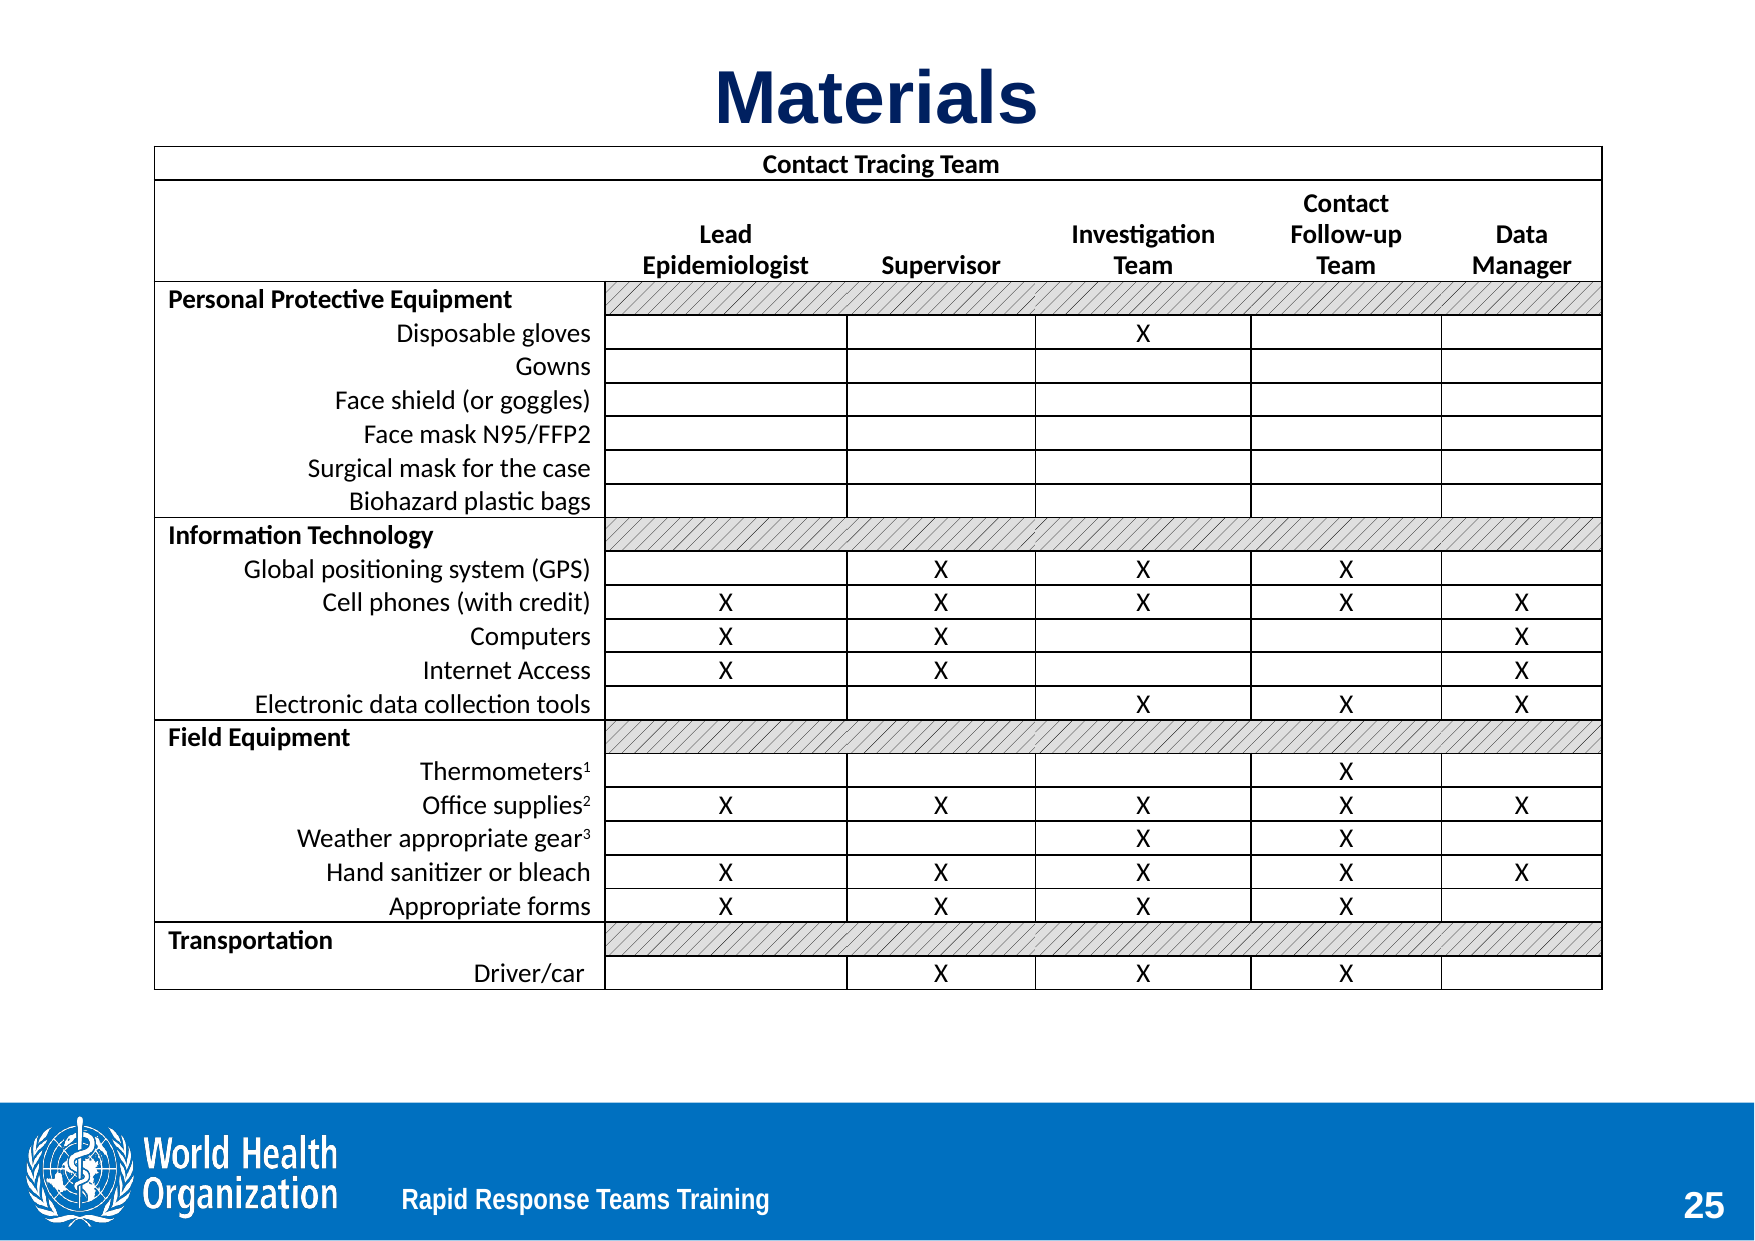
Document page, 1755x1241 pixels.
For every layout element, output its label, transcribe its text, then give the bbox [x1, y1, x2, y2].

table_cell [1251, 282, 1441, 314]
picture [25, 1116, 337, 1227]
table_cell Gowns [155, 349, 604, 383]
table_cell Cell phones (with credit) [155, 585, 604, 619]
table_cell X [1036, 788, 1250, 820]
table_cell X [1442, 620, 1601, 651]
table_cell X [606, 856, 846, 888]
table_cell X [1442, 788, 1601, 820]
table_cell [848, 754, 1035, 786]
table_cell Thermometers1 [155, 754, 604, 787]
table_cell X [1442, 586, 1601, 618]
table_cell [847, 518, 1035, 550]
table_cell [1036, 620, 1250, 651]
table_cell [1252, 653, 1441, 685]
table_cell [848, 384, 1035, 415]
table_header Contact Tracing Team [155, 147, 1601, 179]
table_cell [848, 316, 1035, 348]
table_cell [848, 451, 1035, 483]
table_cell [848, 350, 1035, 382]
table_cell Field Equipment [155, 721, 604, 754]
table_cell [1442, 957, 1601, 989]
table_cell [848, 687, 1035, 719]
table_cell X [1252, 586, 1441, 618]
table_cell [606, 350, 846, 382]
table_cell [1251, 721, 1441, 753]
table_cell X [848, 957, 1035, 989]
table_cell Global positioning system (GPS) [155, 551, 604, 585]
table_cell X [1442, 687, 1601, 719]
table_cell [1036, 754, 1250, 786]
table_cell X [606, 889, 846, 921]
table_cell X [1442, 653, 1601, 685]
table_cell [1441, 923, 1601, 955]
table_cell [1442, 316, 1601, 348]
table_cell X [1036, 889, 1250, 921]
table_cell X [606, 788, 846, 820]
table_cell [1442, 485, 1601, 517]
table_cell X [848, 620, 1035, 651]
table_cell [1251, 923, 1441, 955]
table_cell X [1252, 754, 1441, 786]
table_cell [606, 552, 846, 584]
table_cell [1036, 350, 1250, 382]
table_cell Contact Follow-up Team [1251, 181, 1441, 281]
table_cell [1441, 282, 1601, 314]
table_cell Appropriate forms [155, 888, 604, 921]
table_cell [1252, 451, 1441, 483]
table_cell [1441, 721, 1601, 753]
table_cell [1252, 485, 1441, 517]
table_cell Biohazard plastic bags [155, 484, 604, 517]
table_cell [1252, 417, 1441, 449]
table_cell Face shield (or goggles) [155, 383, 604, 416]
table_cell [1442, 350, 1601, 382]
table_cell [1442, 889, 1601, 921]
table_cell Weather appropriate gear3 [155, 821, 604, 855]
table_cell [1036, 485, 1250, 517]
table_cell [1251, 518, 1441, 550]
table_cell [606, 754, 846, 786]
table_cell X [1252, 687, 1441, 719]
table_cell [1252, 384, 1441, 415]
table_cell [1252, 316, 1441, 348]
table_cell [606, 822, 846, 854]
table_cell Hand sanitizer or bleach [155, 855, 604, 888]
table_cell X [1442, 856, 1601, 888]
table_cell X [1252, 822, 1441, 854]
table_cell [1036, 451, 1250, 483]
table_cell [848, 822, 1035, 854]
table_cell [606, 282, 847, 314]
table_cell [1035, 282, 1251, 314]
table_cell Transportation [155, 923, 604, 956]
table_cell [606, 316, 846, 348]
table_cell Computers [155, 619, 604, 652]
table_cell Supervisor [847, 181, 1035, 281]
table_cell [1252, 350, 1441, 382]
table_cell [1442, 822, 1601, 854]
table_cell X [1036, 957, 1250, 989]
table_cell Lead Epidemiologist [605, 181, 847, 281]
table_cell [1442, 754, 1601, 786]
table_cell [847, 721, 1035, 753]
table_cell [1035, 923, 1251, 955]
table_cell [848, 485, 1035, 517]
table_cell [1252, 620, 1441, 651]
table_cell [606, 923, 847, 955]
table_cell [1036, 384, 1250, 415]
table_cell [155, 181, 605, 281]
table_cell Face mask N95/FFP2 [155, 416, 604, 450]
table_cell [848, 417, 1035, 449]
table_cell X [848, 653, 1035, 685]
table_cell X [1036, 586, 1250, 618]
table_cell X [606, 586, 846, 618]
table_cell X [848, 856, 1035, 888]
table_cell X [848, 788, 1035, 820]
table_cell [1036, 417, 1250, 449]
table_cell [847, 282, 1035, 314]
table_cell X [1036, 822, 1250, 854]
table_cell [847, 923, 1035, 955]
table_cell [606, 721, 847, 753]
table_cell [606, 485, 846, 517]
table_cell X [848, 552, 1035, 584]
table_cell Driver/car [155, 956, 604, 989]
table_cell X [1036, 316, 1250, 348]
table_cell [606, 417, 846, 449]
table_cell X [848, 889, 1035, 921]
table_cell [606, 451, 846, 483]
title Materials [87, 0, 1667, 197]
table_cell Surgical mask for the case [155, 450, 604, 484]
table_cell [606, 384, 846, 415]
table_cell [606, 518, 847, 550]
table_cell X [1252, 552, 1441, 584]
table_cell [606, 687, 846, 719]
table_cell Information Technology [155, 518, 604, 551]
table_cell X [606, 620, 846, 651]
table_cell X [606, 653, 846, 685]
table_cell [1442, 384, 1601, 415]
table_cell X [1036, 687, 1250, 719]
table_cell X [1036, 552, 1250, 584]
table_cell [1442, 417, 1601, 449]
table_cell X [1252, 889, 1441, 921]
table_cell Disposable gloves [155, 315, 604, 349]
table_cell [1441, 518, 1601, 550]
table_cell [1036, 653, 1250, 685]
table_cell [1442, 552, 1601, 584]
table_cell Internet Access [155, 652, 604, 686]
table_cell [1035, 721, 1251, 753]
table_cell X [1252, 957, 1441, 989]
table_cell Investigation Team [1035, 181, 1251, 281]
table_cell [1442, 451, 1601, 483]
table_cell X [1252, 856, 1441, 888]
table_cell X [1036, 856, 1250, 888]
table_cell Office supplies2 [155, 787, 604, 821]
table_cell Electronic data collection tools [155, 686, 604, 719]
table_cell X [848, 586, 1035, 618]
table_cell Personal Protective Equipment [155, 282, 604, 315]
table_cell [606, 957, 846, 989]
table_cell X [1252, 788, 1441, 820]
table_cell [1035, 518, 1251, 550]
table_cell Data Manager [1441, 181, 1601, 281]
